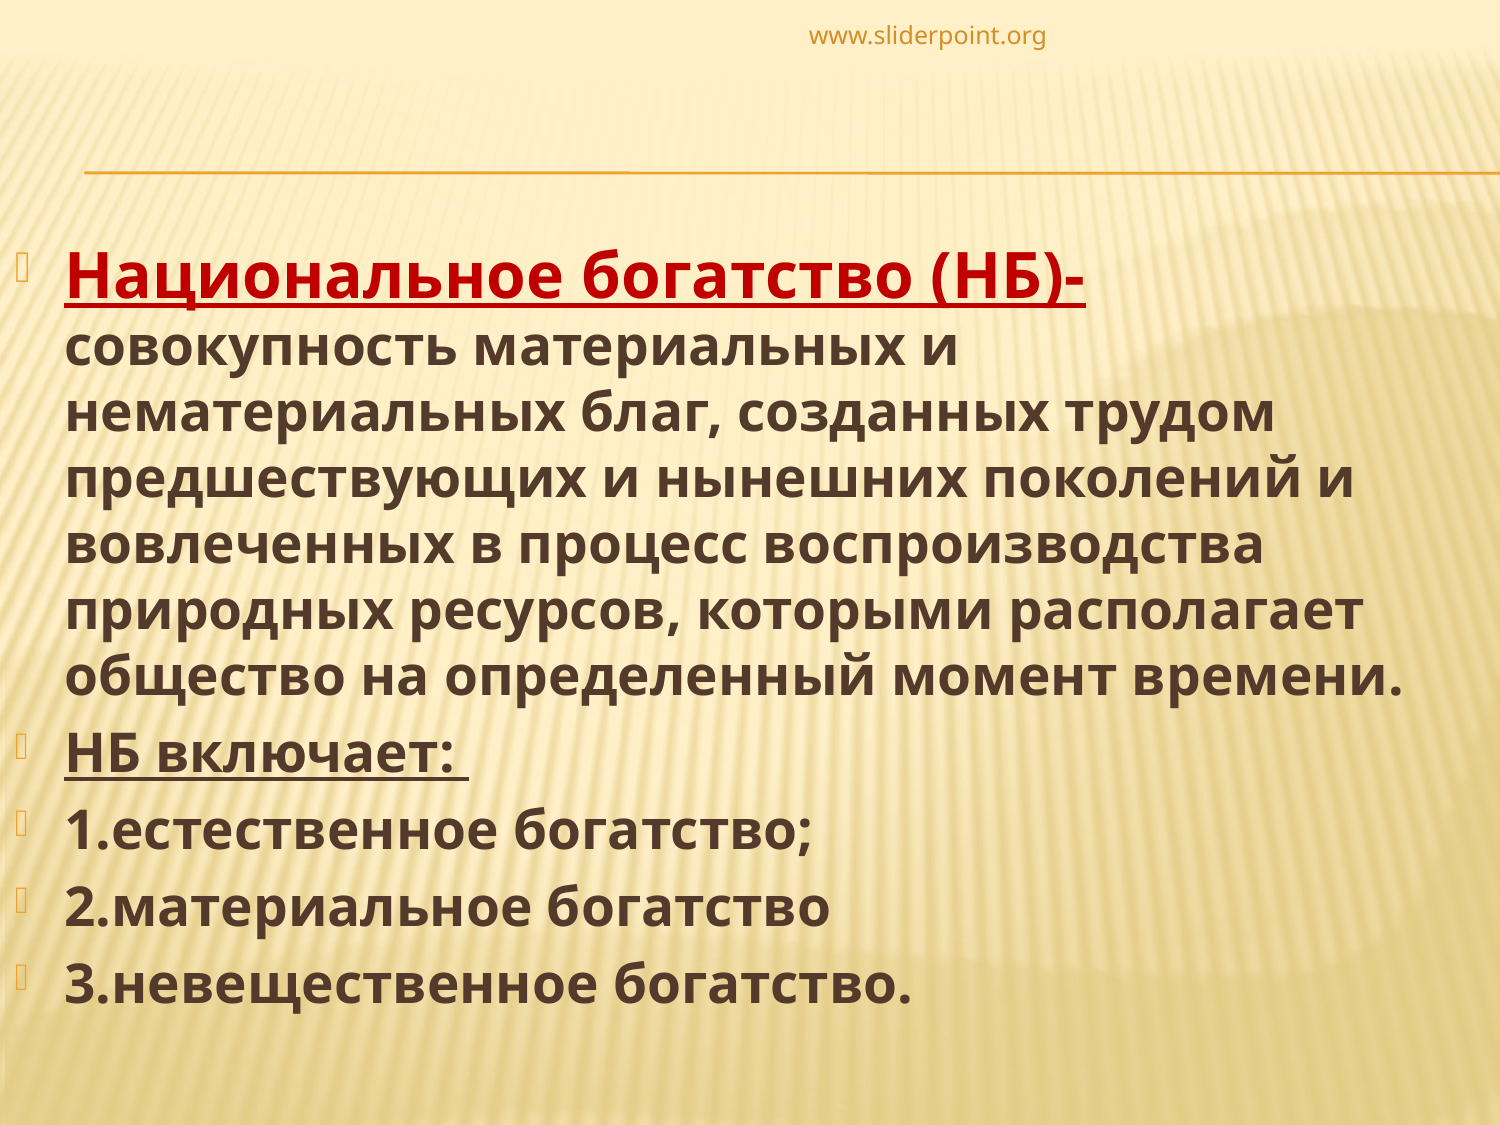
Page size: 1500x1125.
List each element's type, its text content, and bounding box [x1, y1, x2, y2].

footer www.sliderpoint.org [587, 12, 1063, 60]
list Национальное богатство (НБ)- совокупность материальных и нематериальных благ, созданных трудом предшествующих и нынешних поколений и вовлеченных в процесс воспроизводства природных ресурсов, которыми располагает общество на определенный момент времени. НБ включает: 1.естественное богатство; 2.материальное богатство 3.невещественное богатство. [0, 46, 1466, 1025]
